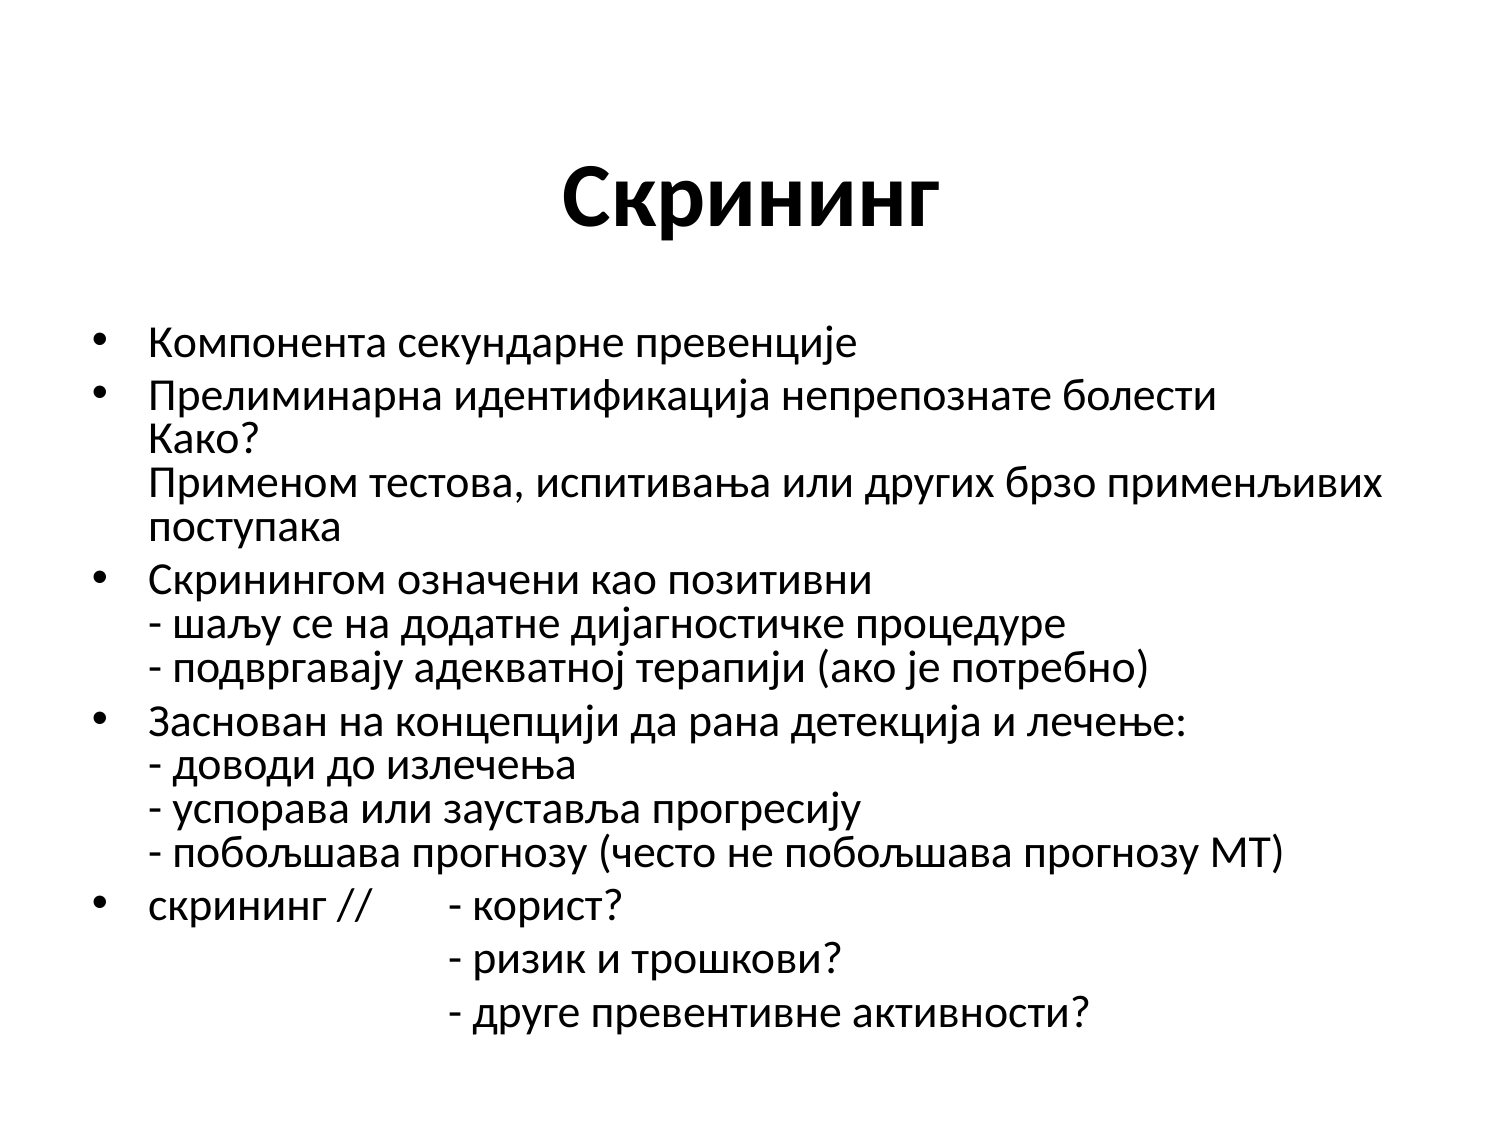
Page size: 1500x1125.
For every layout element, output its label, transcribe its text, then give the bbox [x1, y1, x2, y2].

list Компонента секундарне превенције Прелиминарна идентификација непрепознате болести Како? Применом тестова, испитивања или других брзо применљивих поступака Скринингом означени као позитивни - шаљу се на додатне дијагностичке процедуре - подвргавају адекватној терапији (ако је потребно) Заснован на концепцији да рана детекција и лечење: - доводи до излечења - успорава или зауставља прогресију - побољшава прогнозу (често не побољшава прогнозу МТ) скрининг // - корист? - ризик и трошкови? - друге превентивне активности? [76, 314, 1427, 1057]
title Скрининг [76, 125, 1427, 254]
